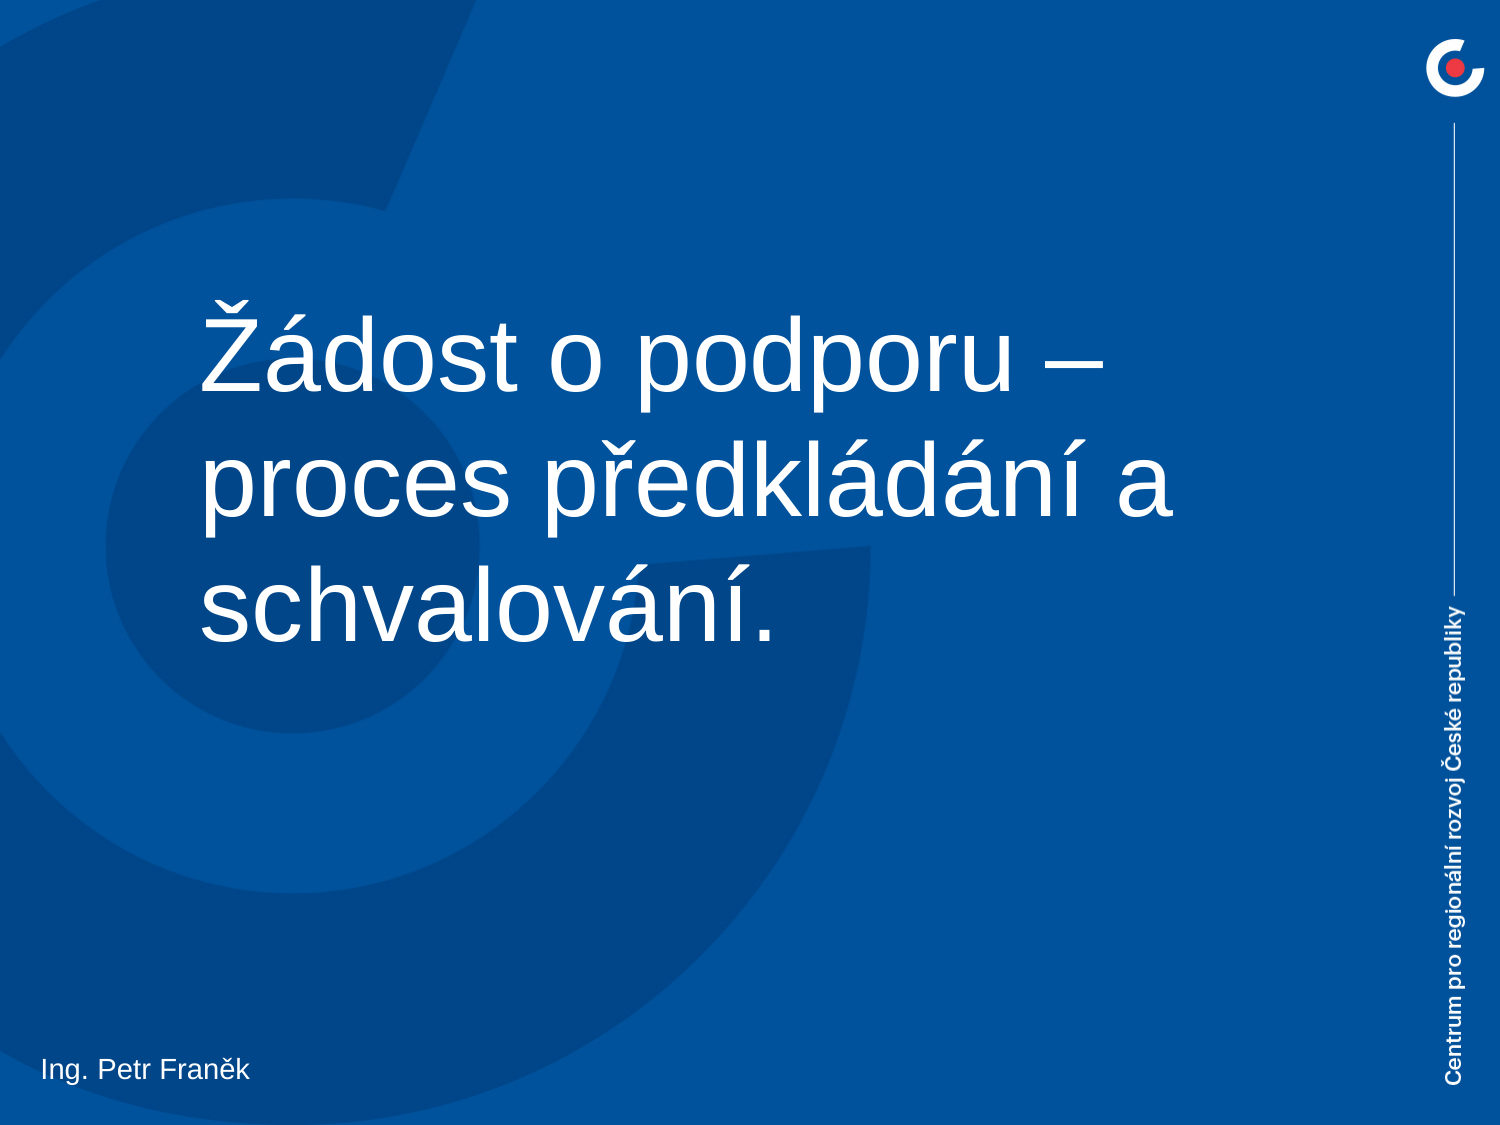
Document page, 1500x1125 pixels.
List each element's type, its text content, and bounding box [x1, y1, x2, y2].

list Ing. Petr Franěk [25, 1042, 1097, 1104]
title Žádost o podporu – proces předkládání a schvalování. [185, 279, 1235, 807]
picture [0, 0, 1500, 1125]
